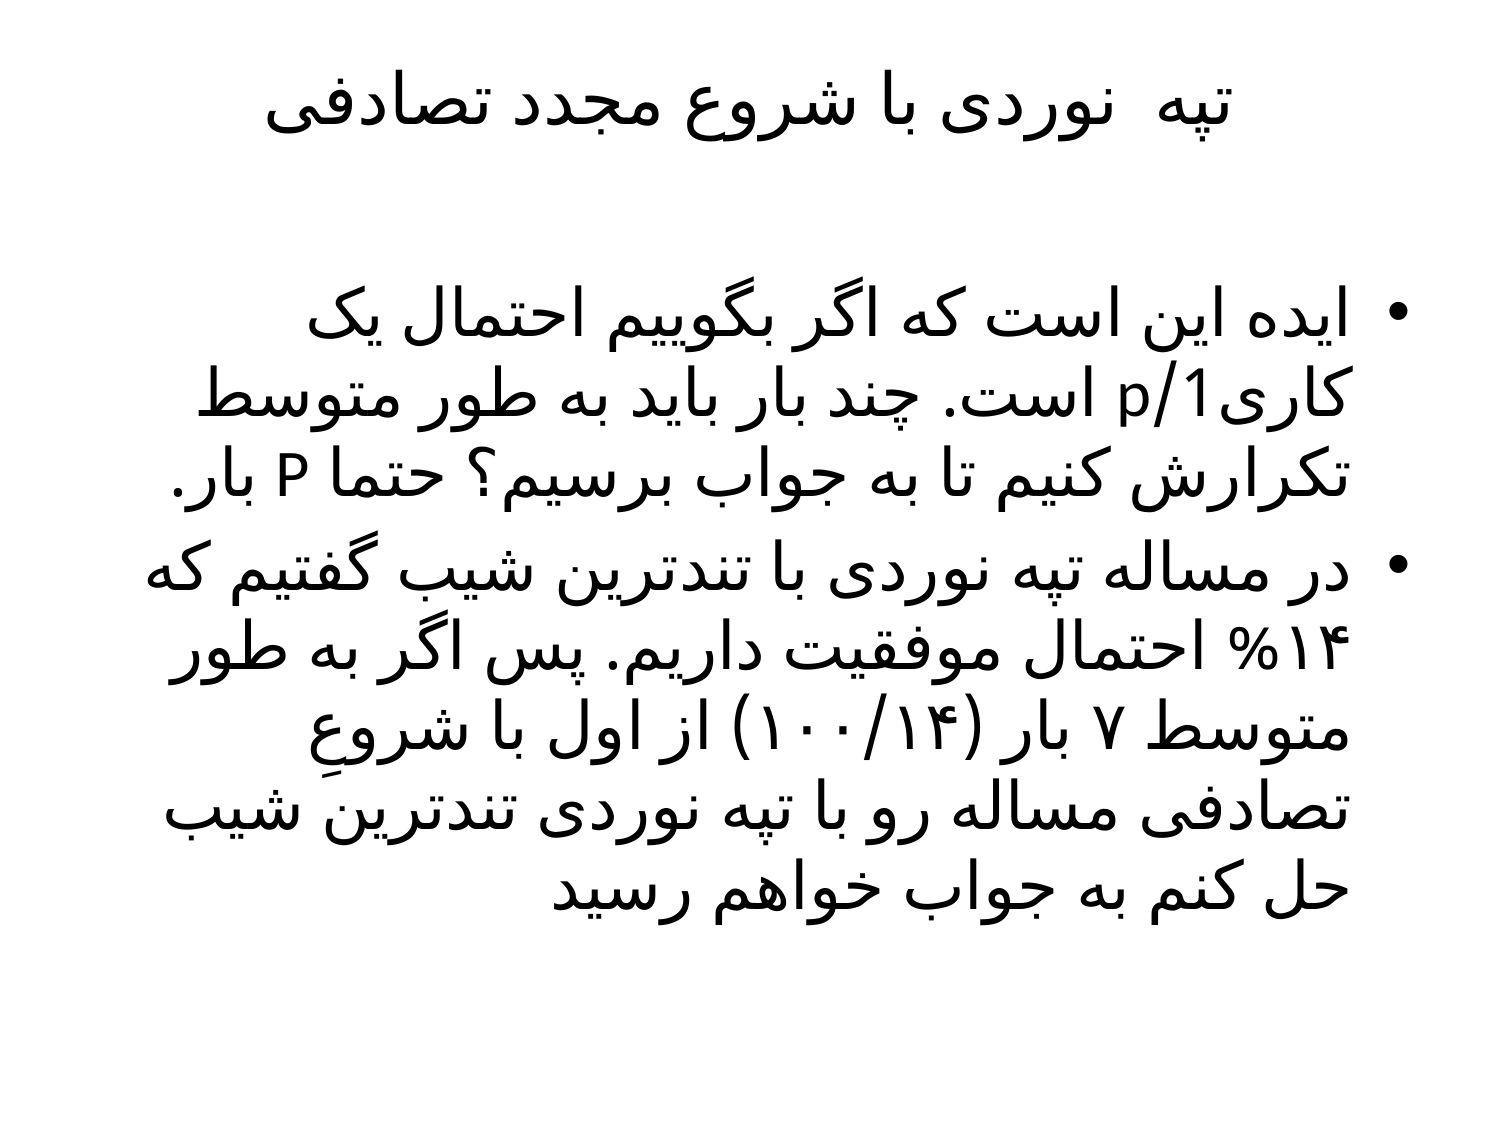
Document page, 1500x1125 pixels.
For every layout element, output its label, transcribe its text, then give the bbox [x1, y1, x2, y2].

title تپه نوردی با شروع مجدد تصادفی [75, 45, 1425, 233]
list ایده این است که اگر بگوییم احتمال یک کاری1/p است. چند بار باید به طور متوسط تکرارش کنیم تا به جواب برسیم؟ حتما P بار. در مساله تپه نوردی با تند‌ترین شیب گفتیم که ۱۴% احتمال موفقیت داریم. پس اگر به طور متوسط ۷ بار (۱۰۰/۱۴) از اول با شروعِ تصادفی مساله رو با تپه نوردی تند‌ترین شیب حل کنم به جواب خواهم رسید [75, 262, 1425, 1005]
